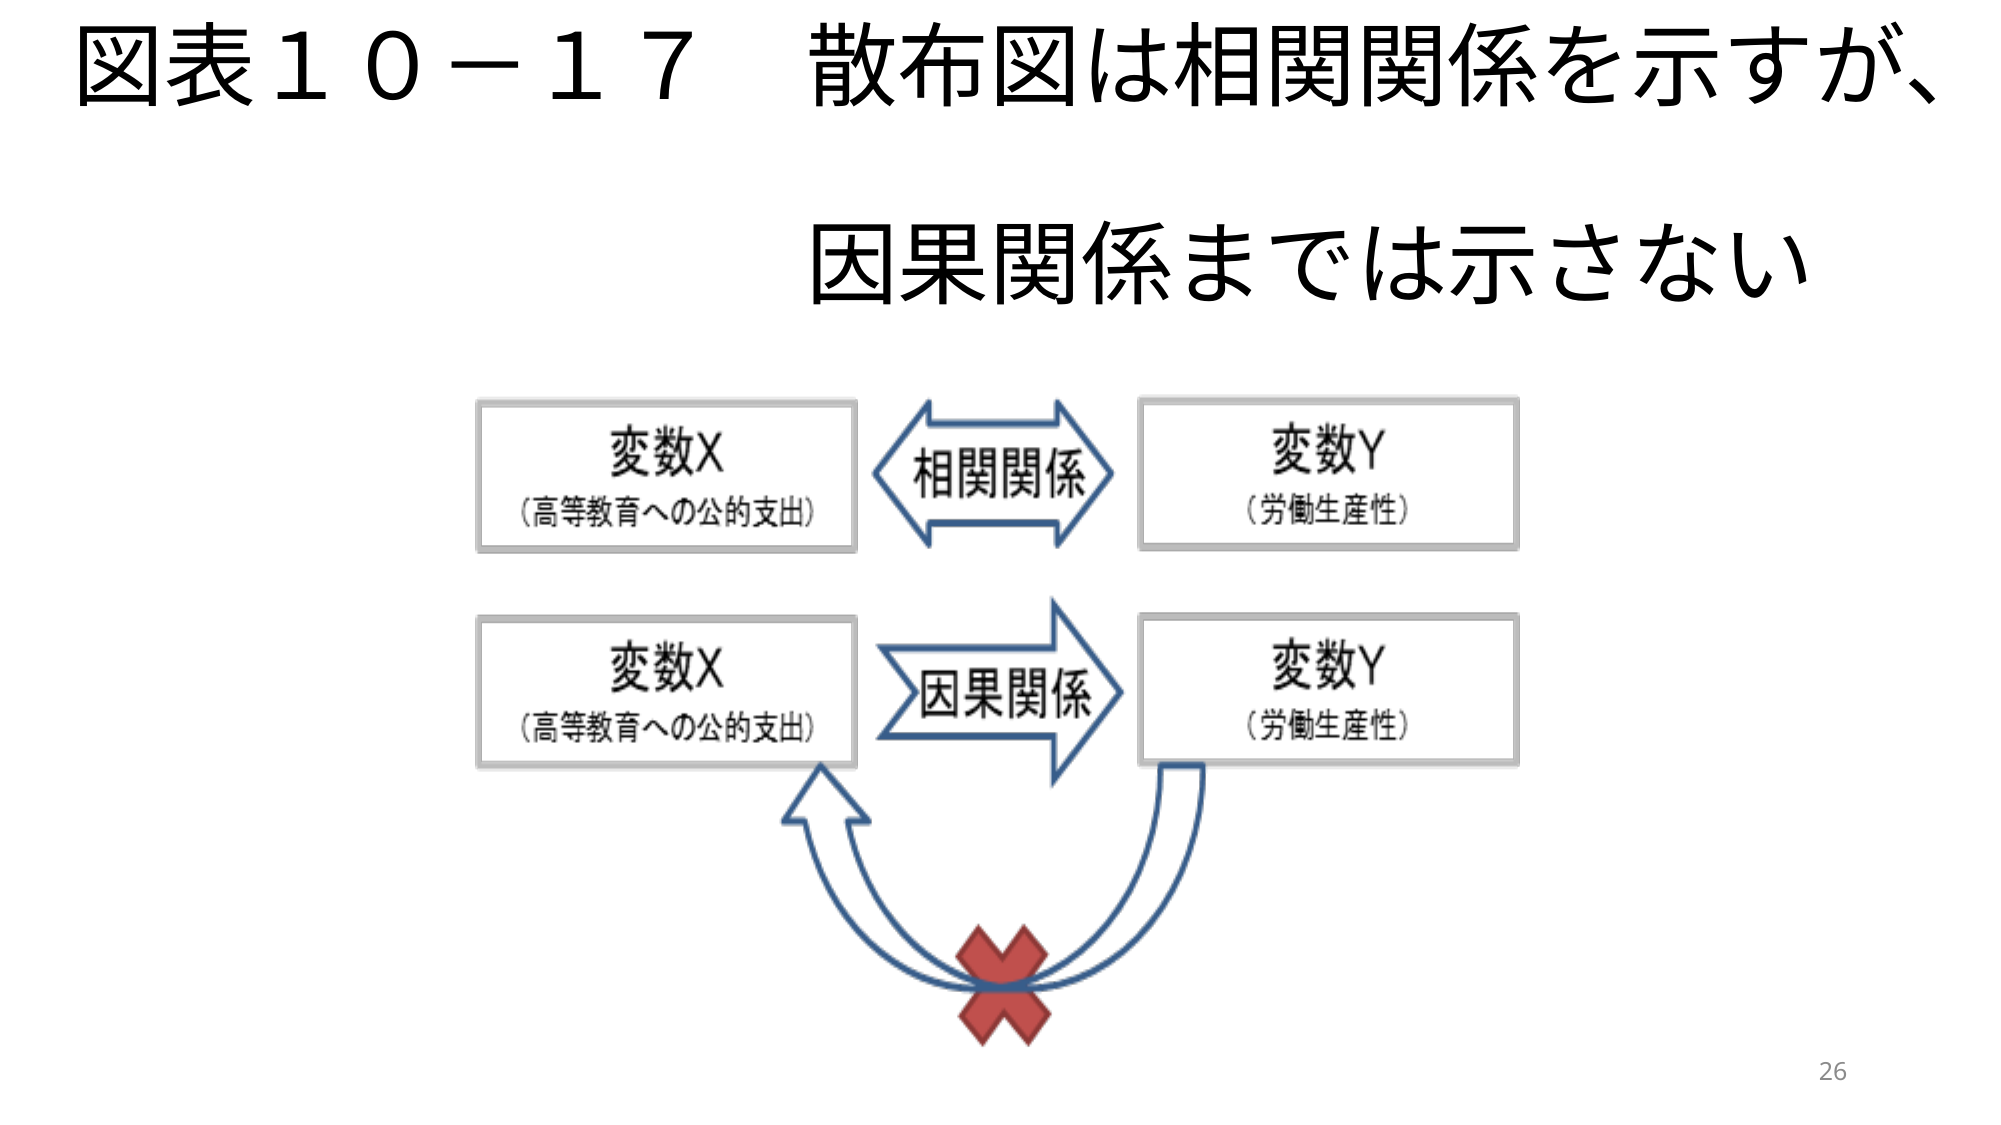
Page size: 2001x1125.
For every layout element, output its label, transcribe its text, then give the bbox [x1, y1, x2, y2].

slide_number 26 [1412, 1042, 1863, 1103]
title 図表１０－１７ 散布図は相関関係を示すが、 因果関係までは示さない [57, 59, 1940, 278]
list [470, 343, 1530, 1083]
